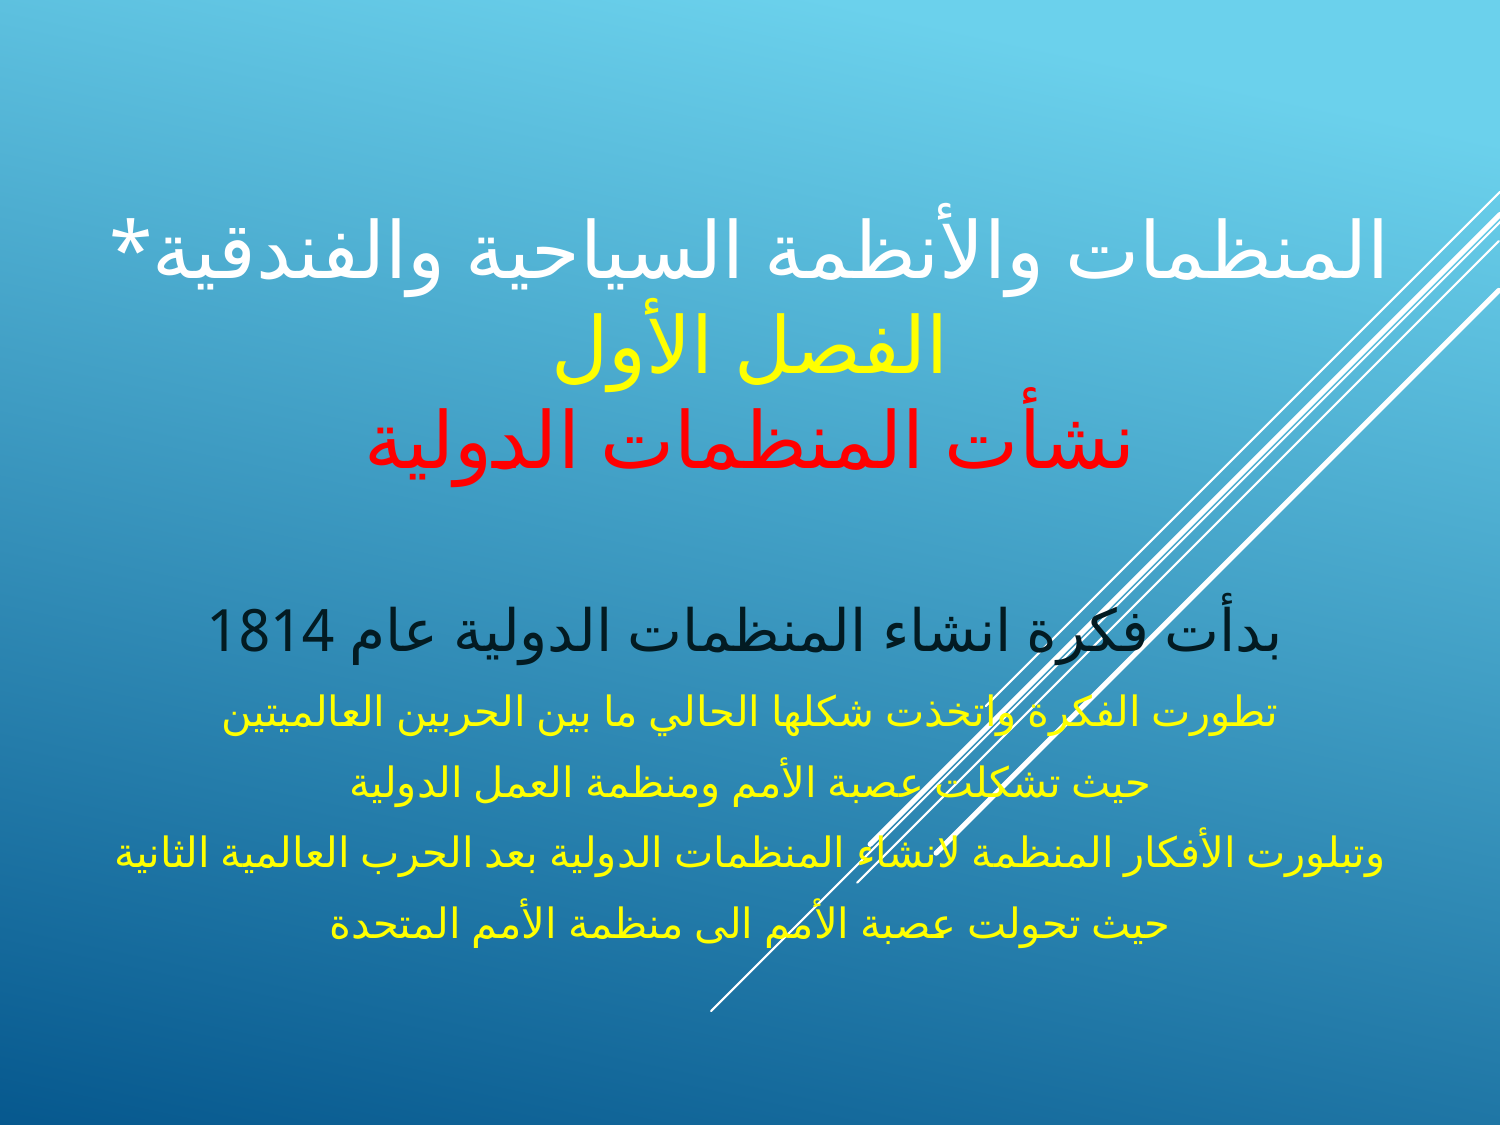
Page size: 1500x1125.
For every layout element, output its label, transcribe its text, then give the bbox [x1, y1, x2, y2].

title *المنظمات والأنظمة السياحية والفندقية الفصل الأول نشأت المنظمات الدولية [88, 127, 1412, 586]
subtitle بدأت فكرة انشاء المنظمات الدولية عام 1814 تطورت الفكرة واتخذت شكلها الحالي ما بين الحربين العالميتين حيث تشكلت عصبة الأمم ومنظمة العمل الدولية وتبلورت الأفكار المنظمة لانشاء المنظمات الدولية بعد الحرب العالمية الثانية حيث تحولت عصبة الأمم الى منظمة الأمم المتحدة [88, 586, 1412, 1035]
